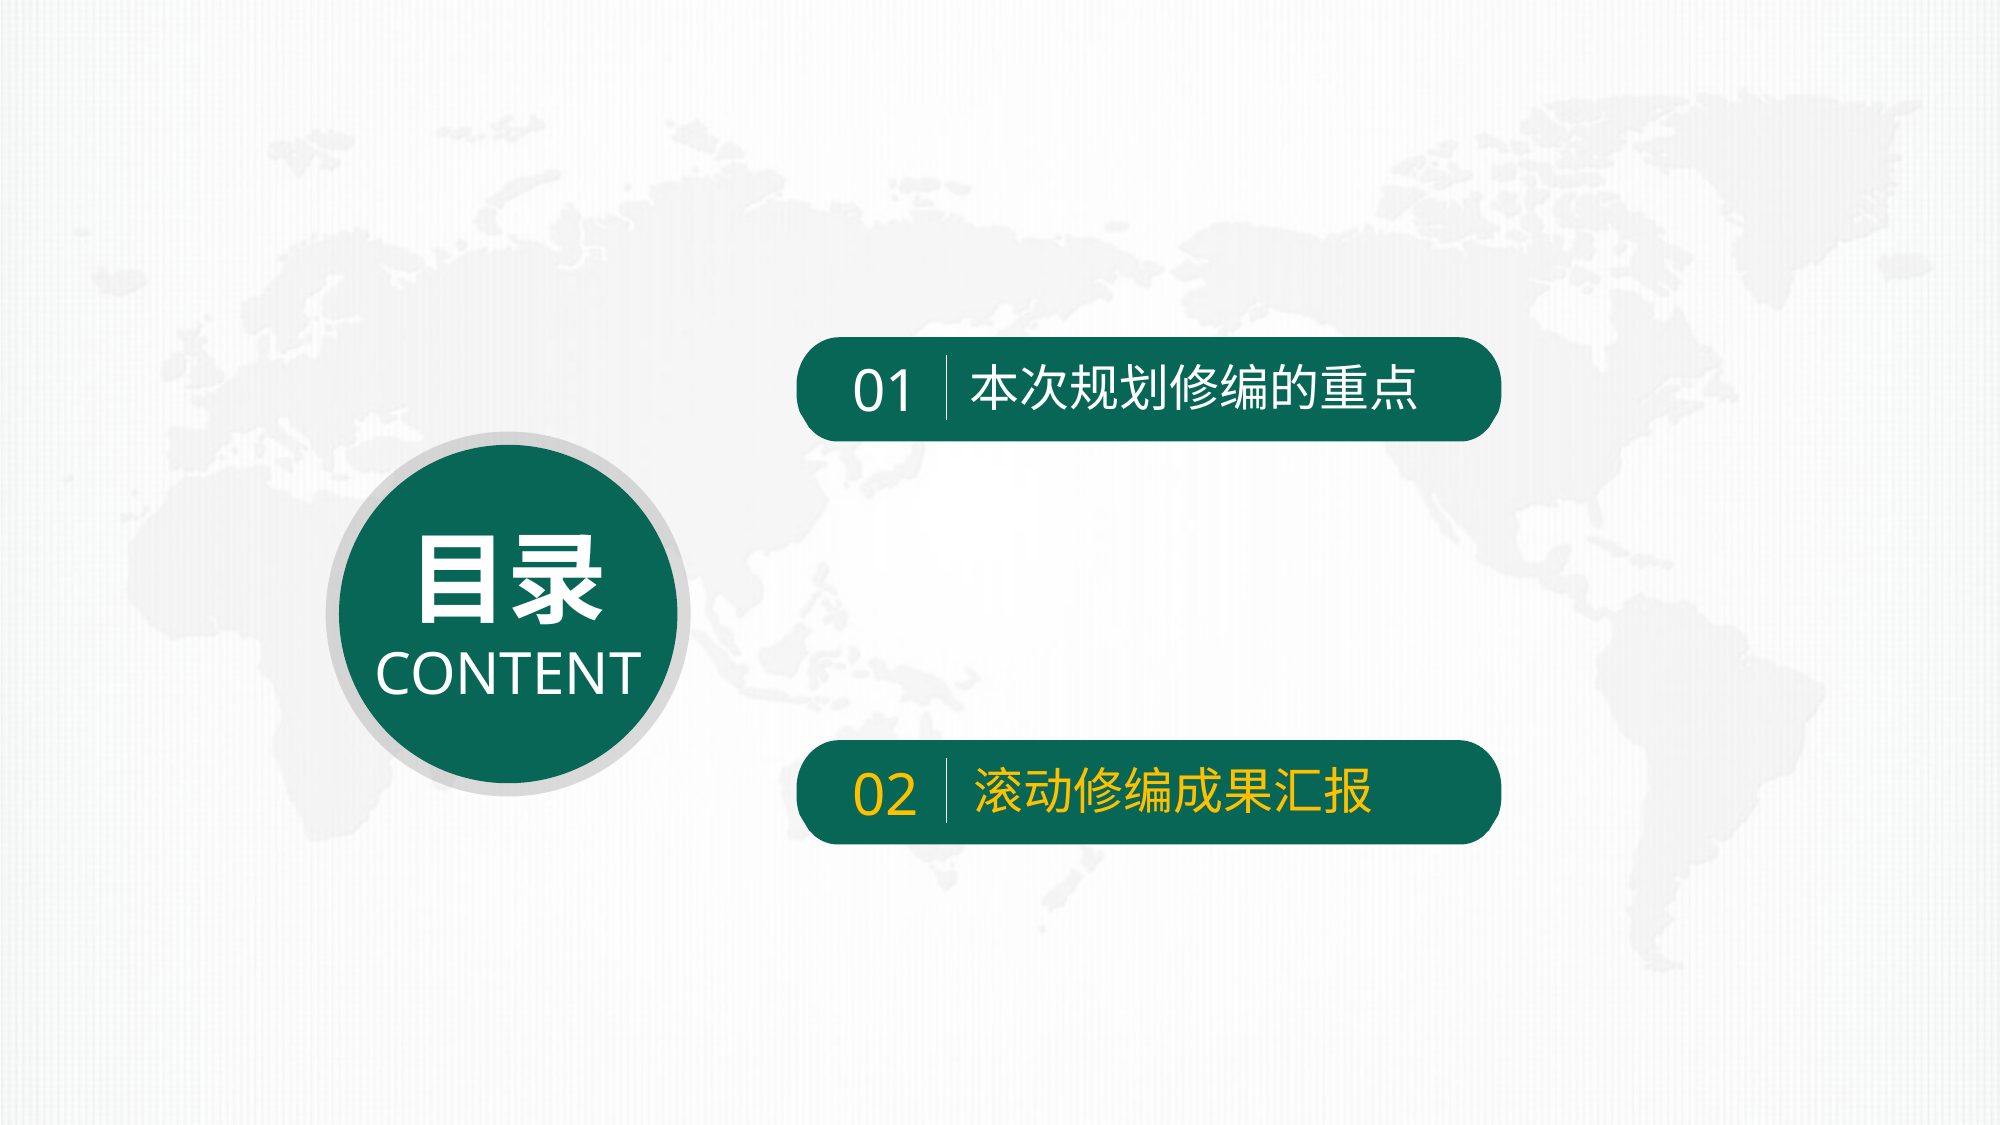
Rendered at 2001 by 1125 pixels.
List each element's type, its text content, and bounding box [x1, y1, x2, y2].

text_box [796, 337, 2000, 448]
table_cell 5 [0, 0, 2000, 1125]
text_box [325, 431, 691, 797]
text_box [796, 740, 2000, 851]
